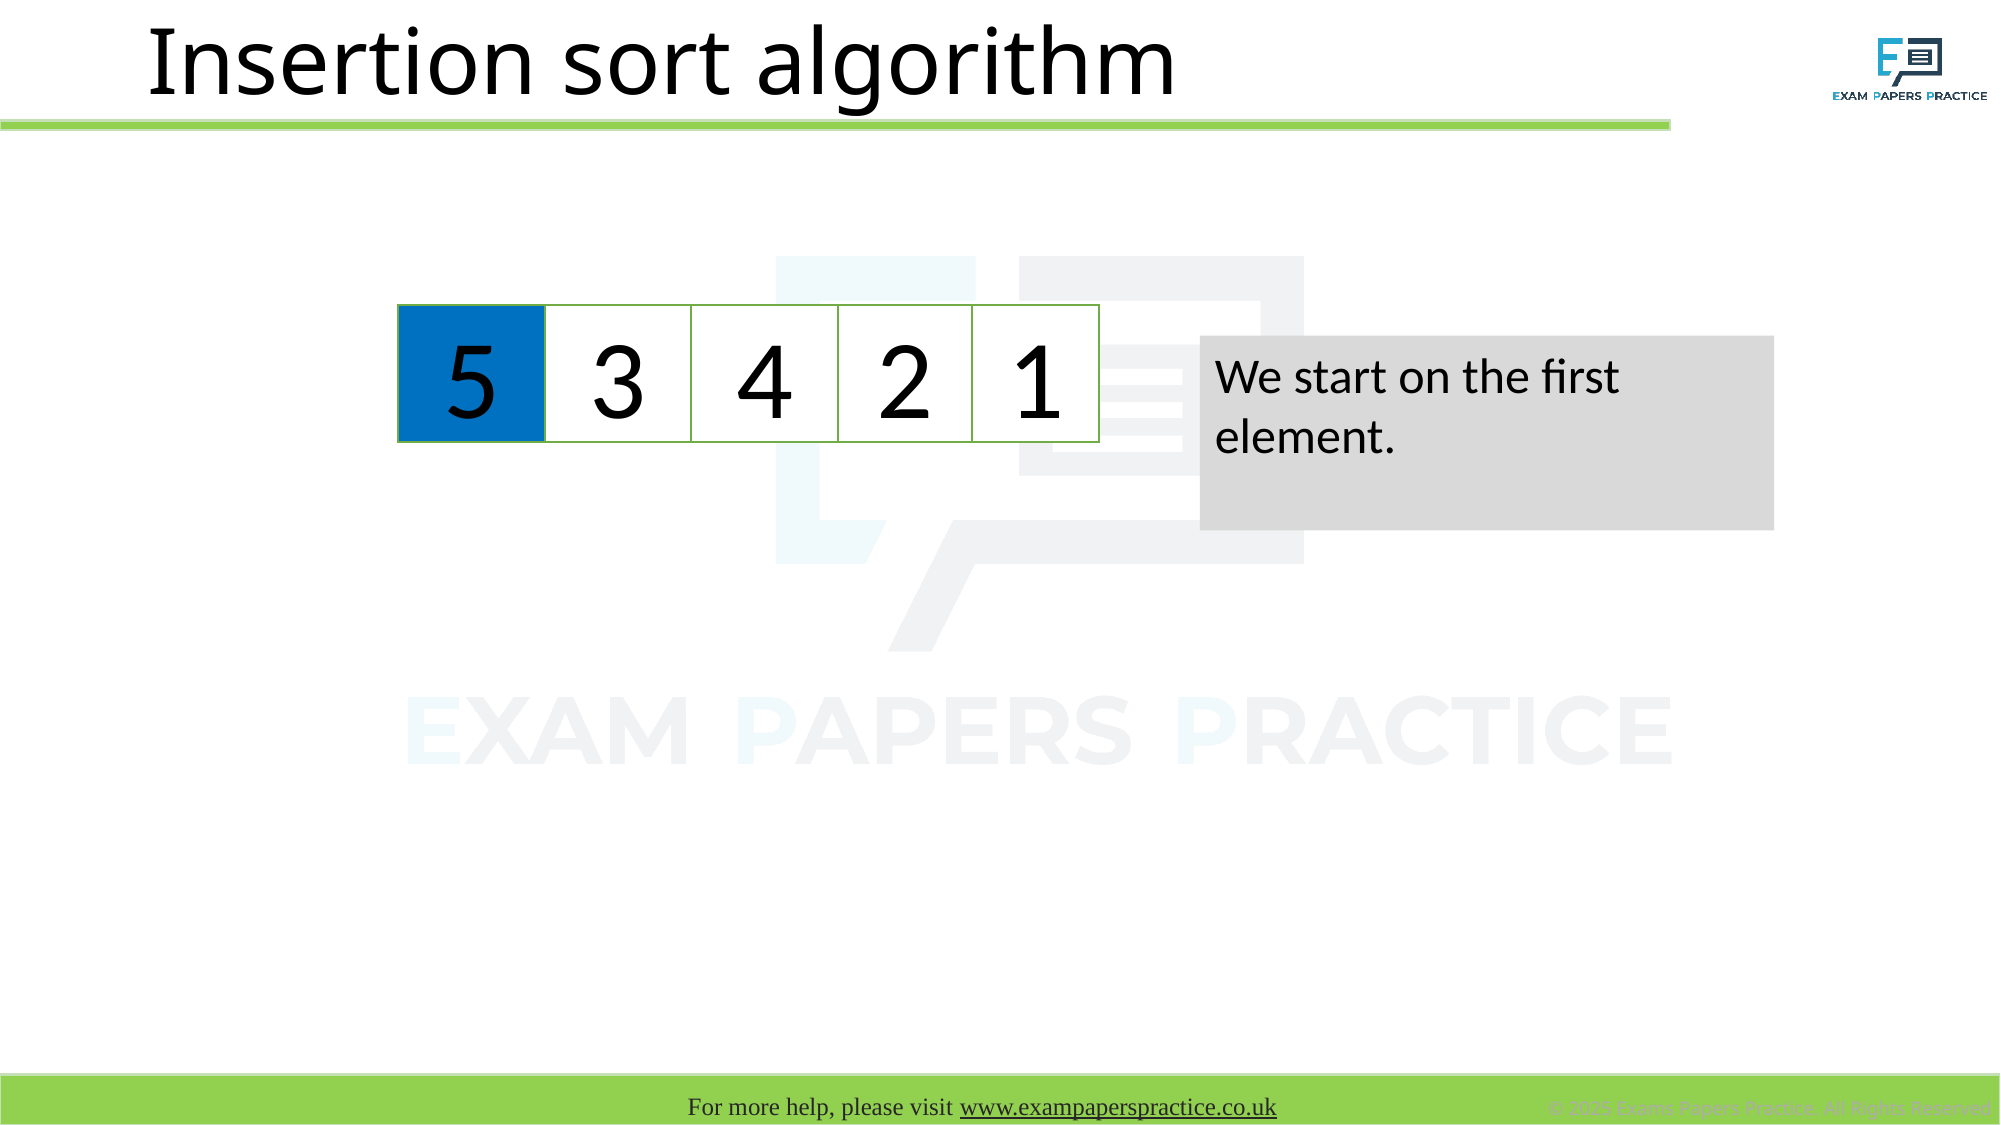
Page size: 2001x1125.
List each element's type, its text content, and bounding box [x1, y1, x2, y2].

text_box 1 [971, 304, 1100, 443]
text_box 2 [837, 304, 971, 443]
text_box 3 [546, 304, 690, 443]
text_box 5 [397, 304, 546, 443]
text_box We start on the first element. [1199, 335, 1775, 531]
title Insertion sort algorithm [132, 0, 1200, 162]
text_box 4 [690, 304, 837, 443]
